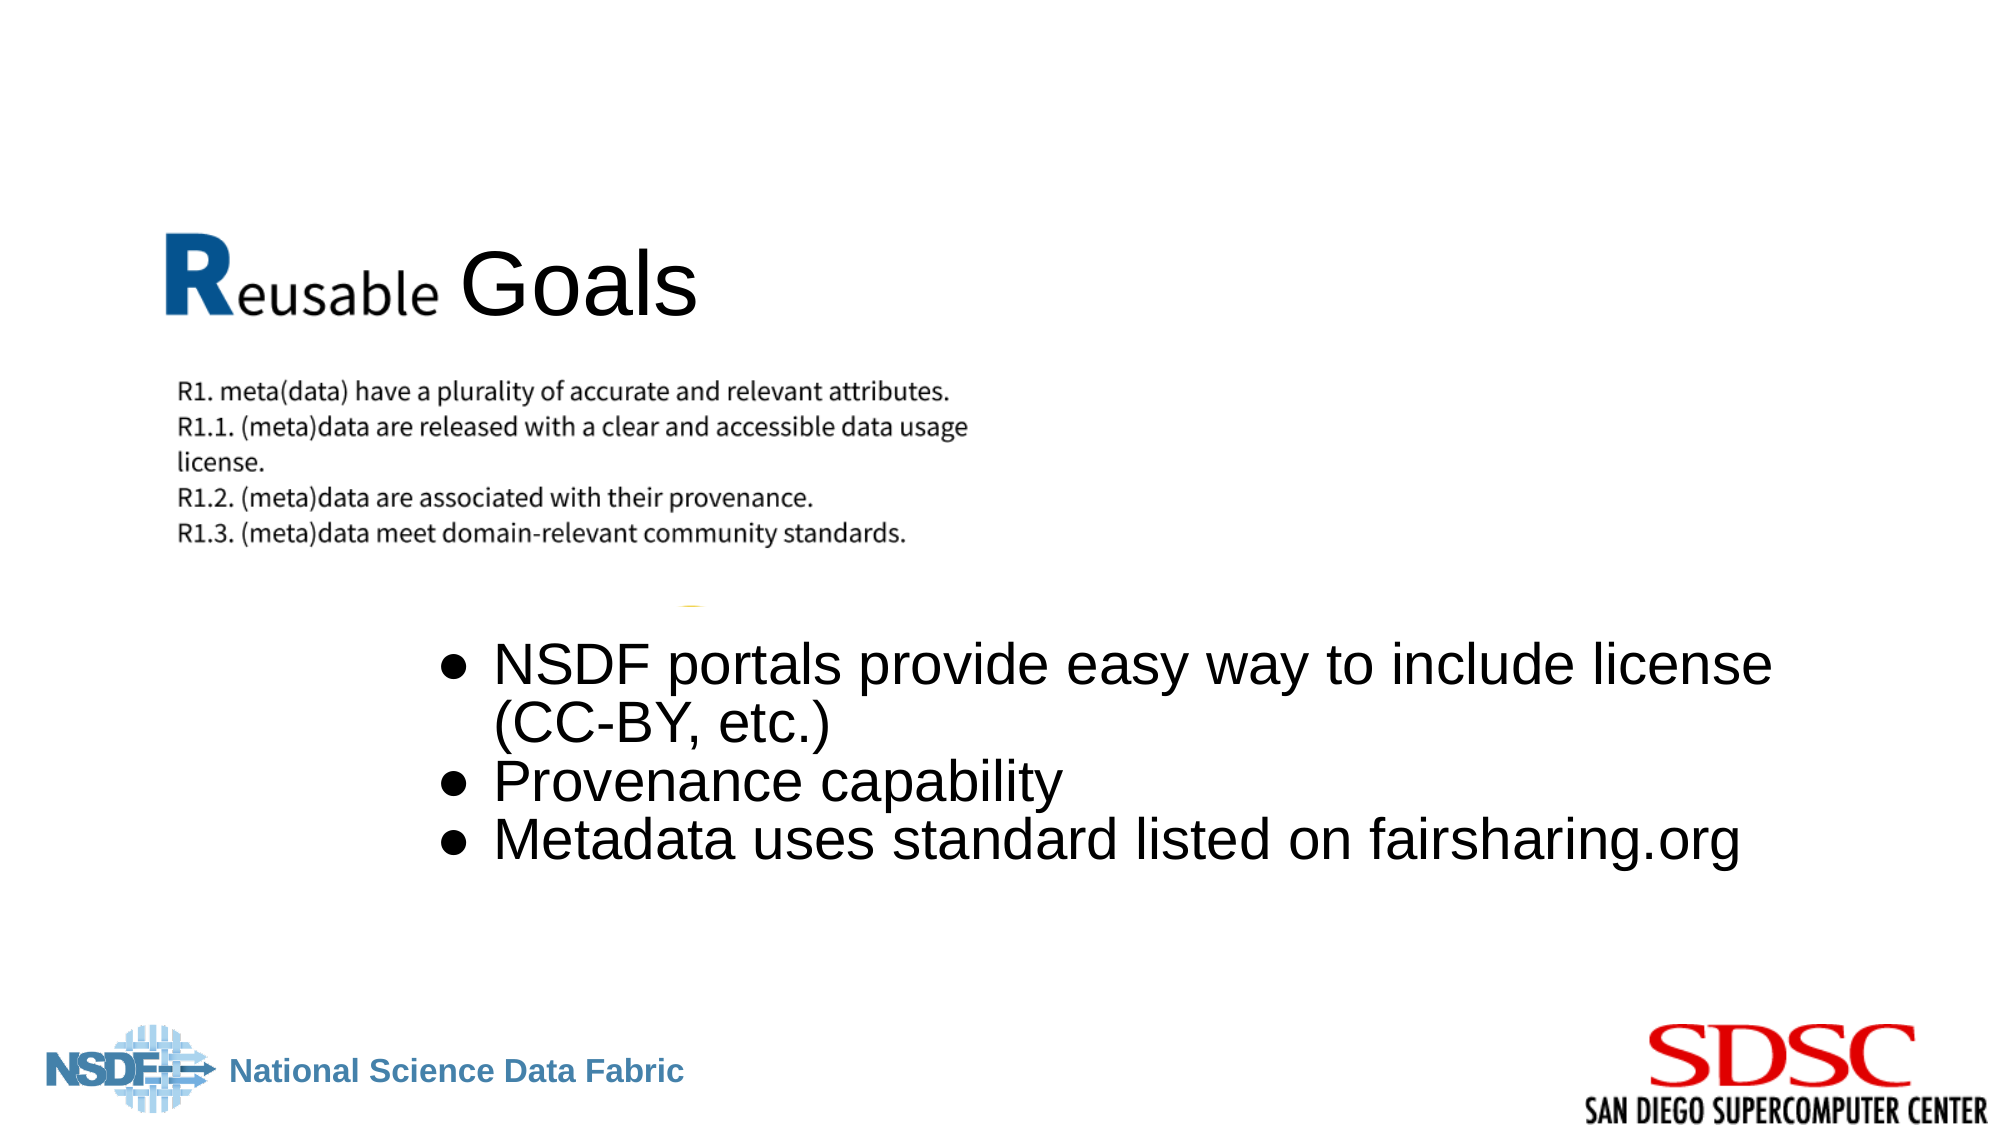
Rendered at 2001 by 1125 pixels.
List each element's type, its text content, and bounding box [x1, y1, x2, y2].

picture [46, 1024, 217, 1114]
title Goals [190, 178, 1746, 397]
picture [1585, 1024, 1988, 1125]
list NSDF portals provide easy way to include license (CC-BY, etc.) Provenance capability Metadata uses standard listed on fairsharing.org [403, 630, 1863, 1014]
picture [113, 212, 984, 608]
